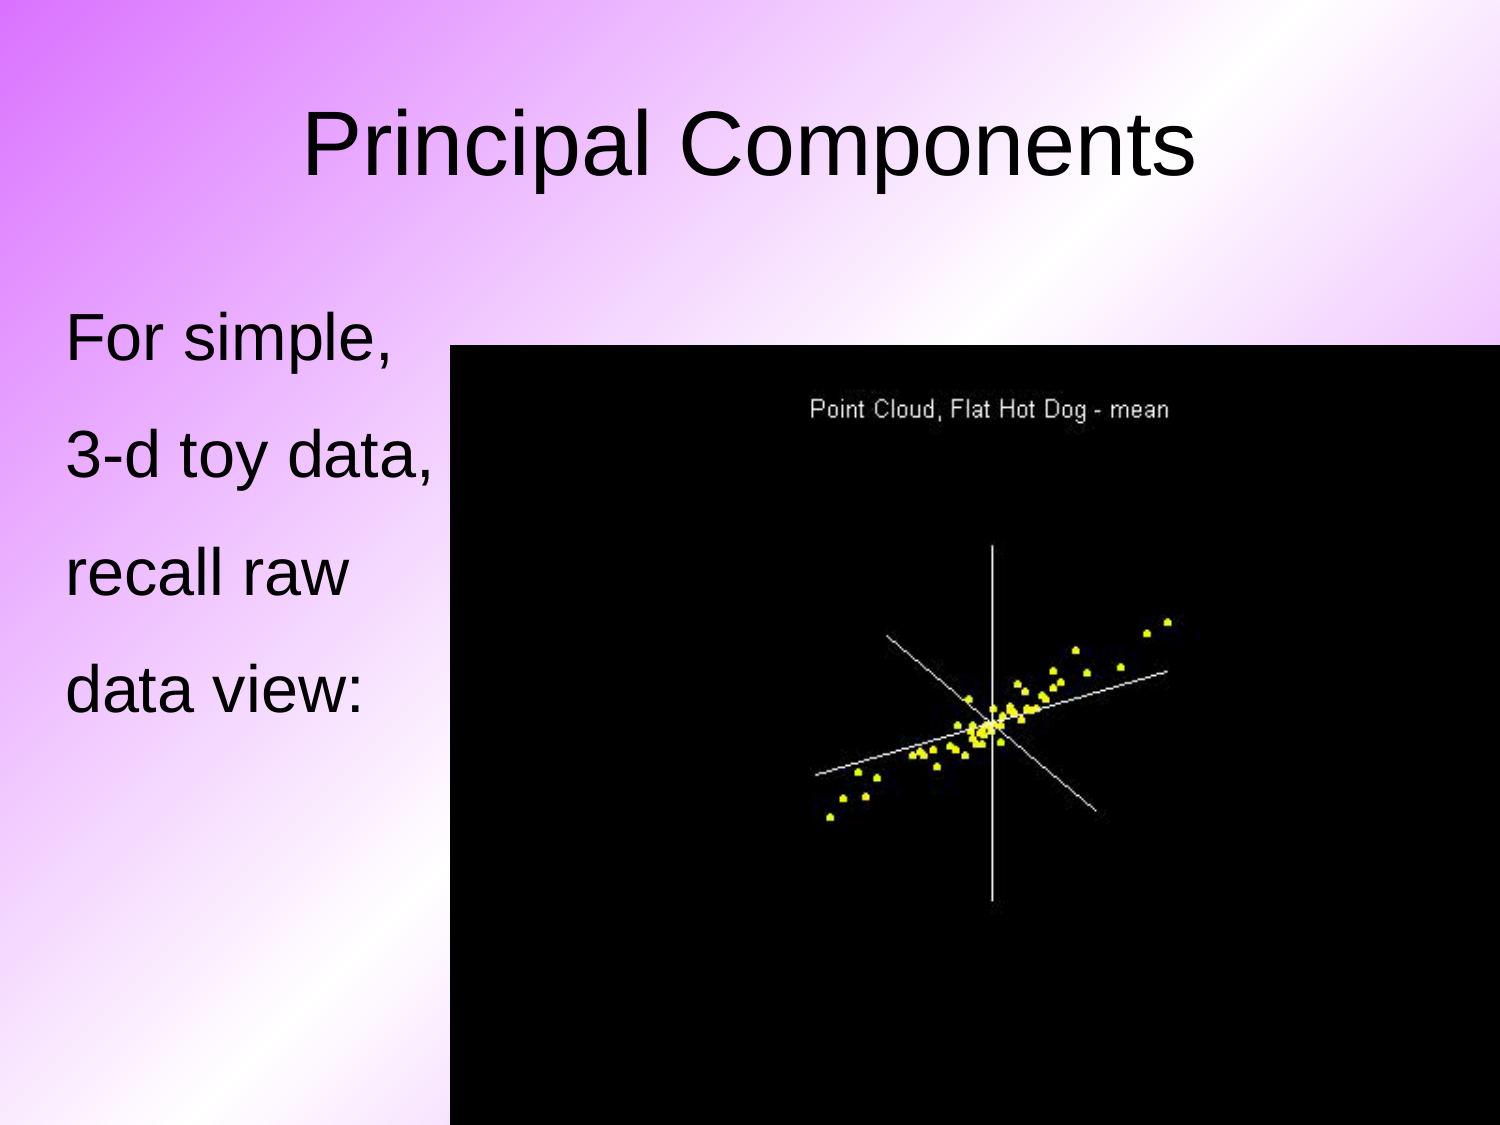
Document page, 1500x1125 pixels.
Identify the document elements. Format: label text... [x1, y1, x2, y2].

title Principal Components [75, 45, 1425, 233]
list For simple, 3-d toy data, recall raw data view: [50, 262, 1413, 1005]
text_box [449, 344, 1500, 1125]
